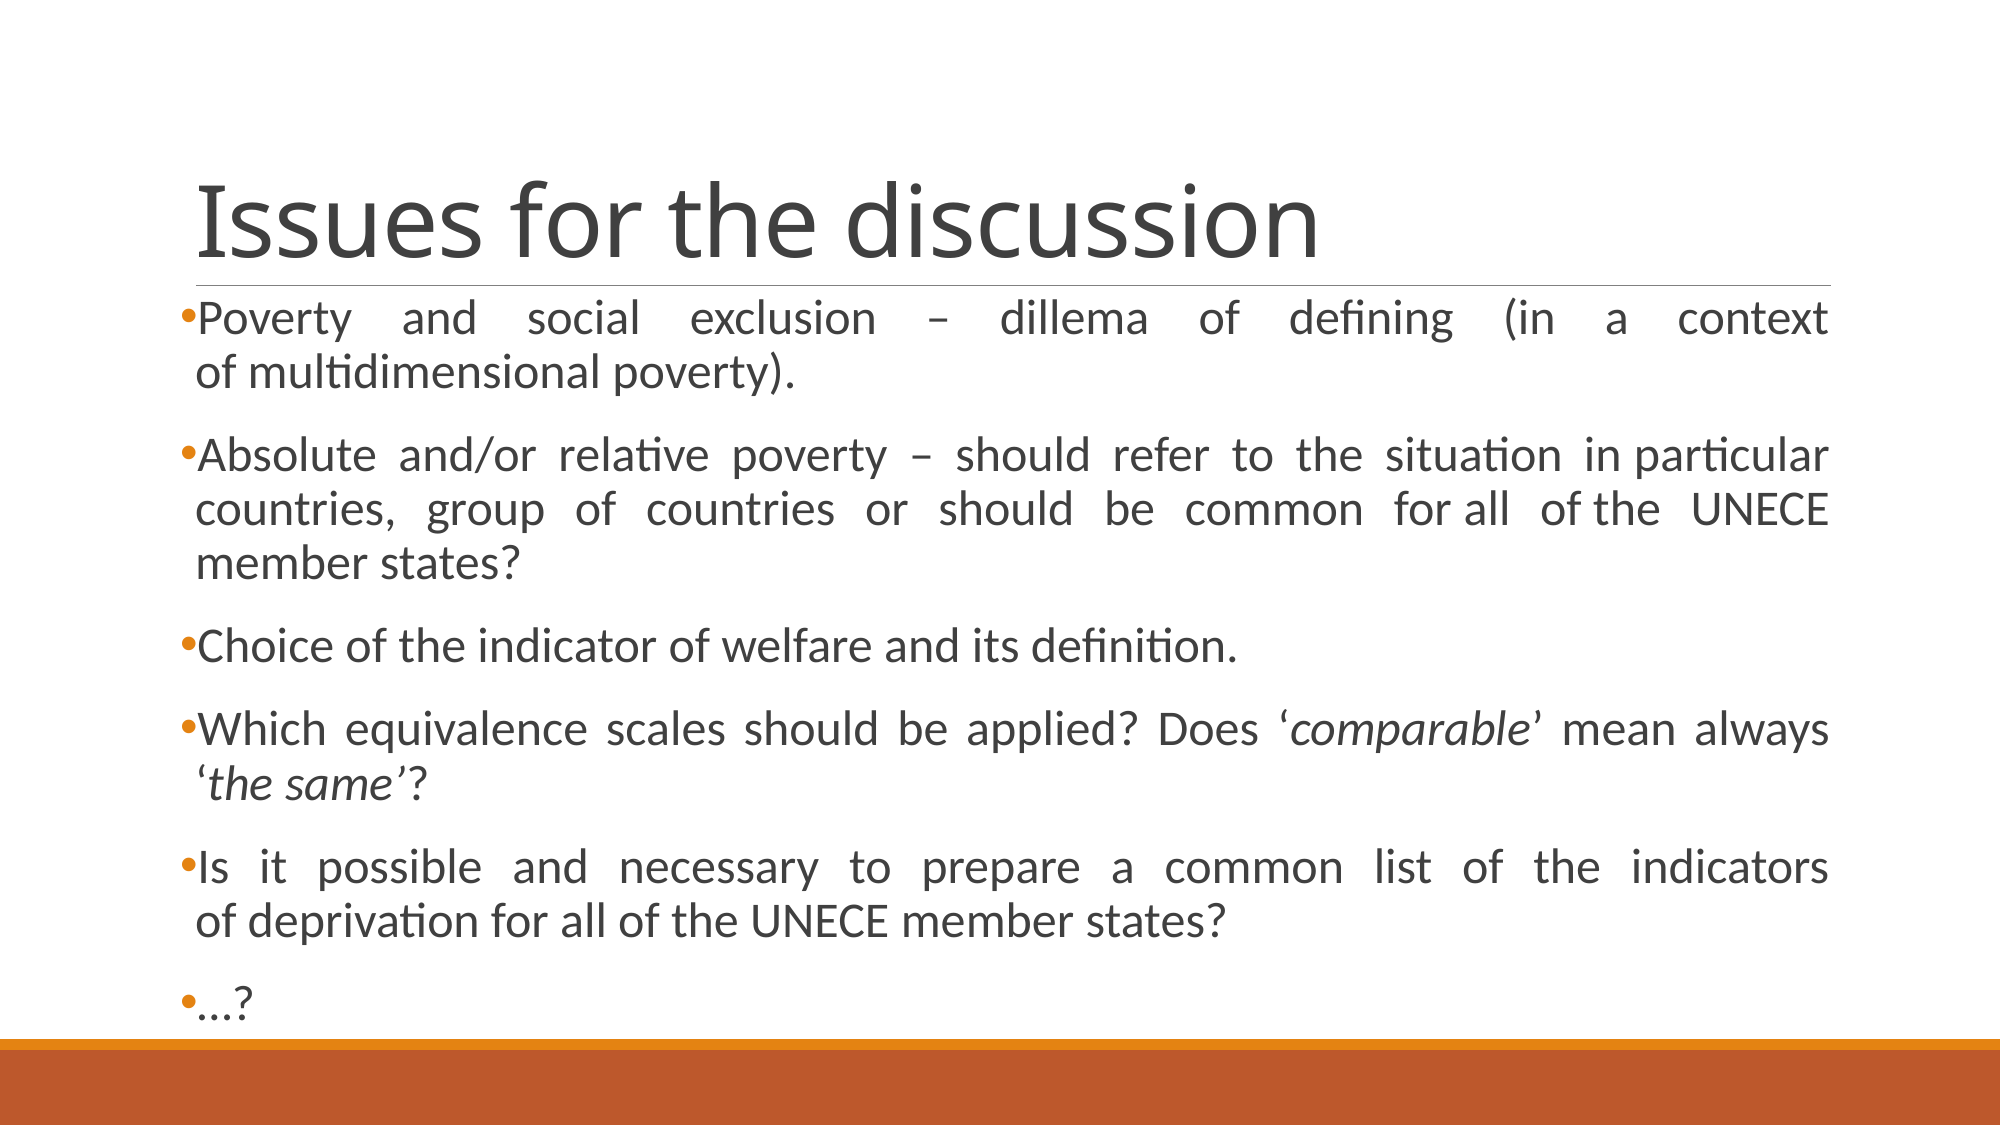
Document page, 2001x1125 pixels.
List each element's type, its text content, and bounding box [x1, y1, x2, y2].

title Issues for the discussion [180, 47, 1830, 283]
list Poverty and social exclusion – dillema of defining (in a context of multidimensional poverty). Absolute and/or relative poverty – should refer to the situation in particular countries, group of countries or should be common for all of the UNECE member states? Choice of the indicator of welfare and its definition. Which equivalence scales should be applied? Does ‘comparable’ mean always ‘the same’? Is it possible and necessary to prepare a common list of the indicators of deprivation for all of the UNECE member states? …? [180, 283, 1830, 944]
